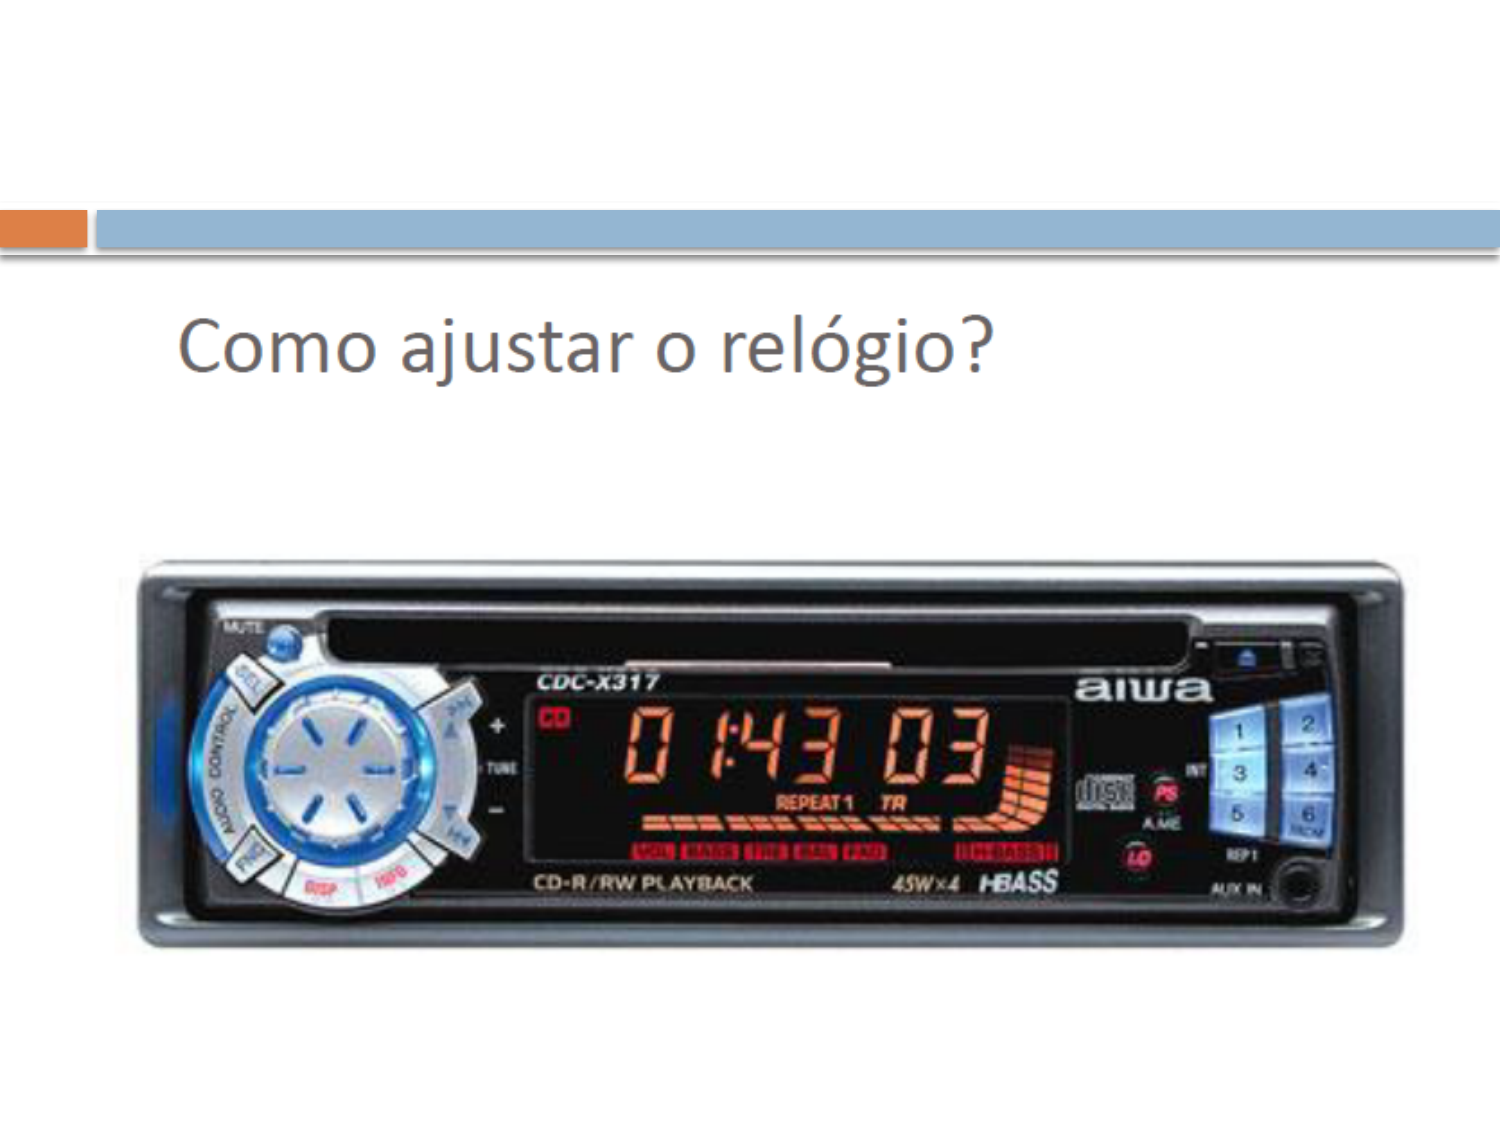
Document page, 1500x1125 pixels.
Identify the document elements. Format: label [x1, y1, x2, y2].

picture [111, 290, 1444, 1000]
